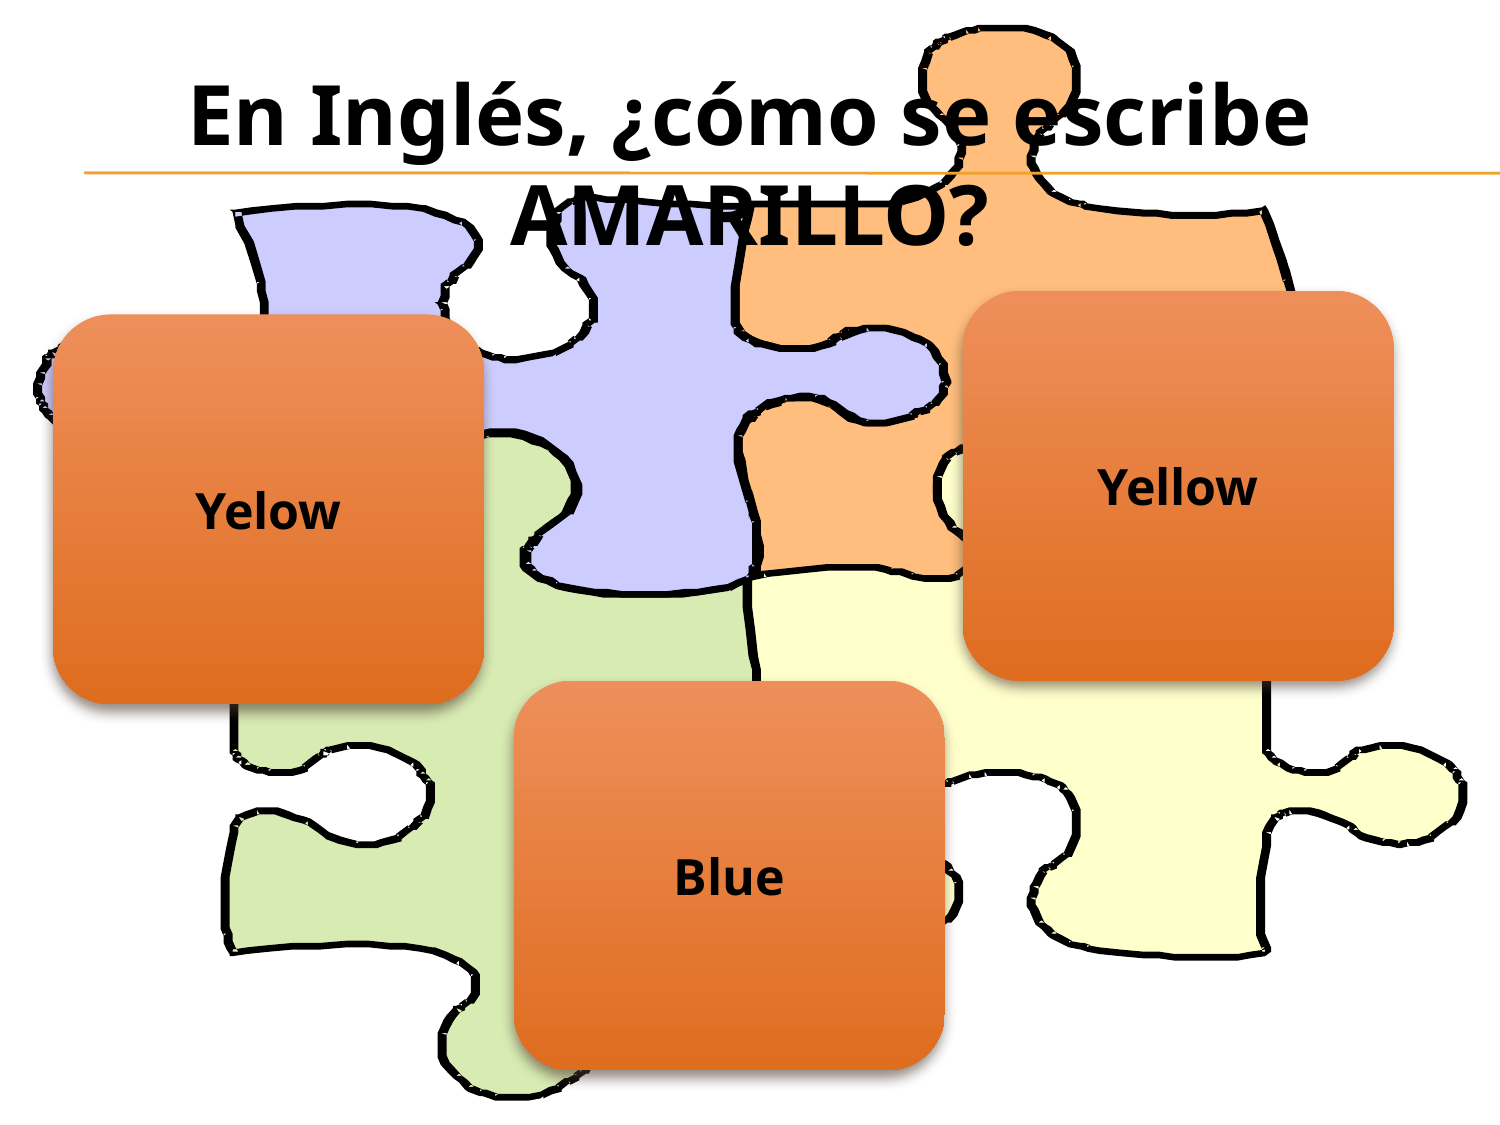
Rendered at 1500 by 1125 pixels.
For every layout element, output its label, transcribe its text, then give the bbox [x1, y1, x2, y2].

text_box En Inglés, ¿cómo se escribe AMARILLO? [0, 54, 1500, 270]
text_box Blue [513, 680, 945, 1071]
text_box Yellow [962, 290, 1394, 681]
text_box Yelow [53, 314, 485, 705]
